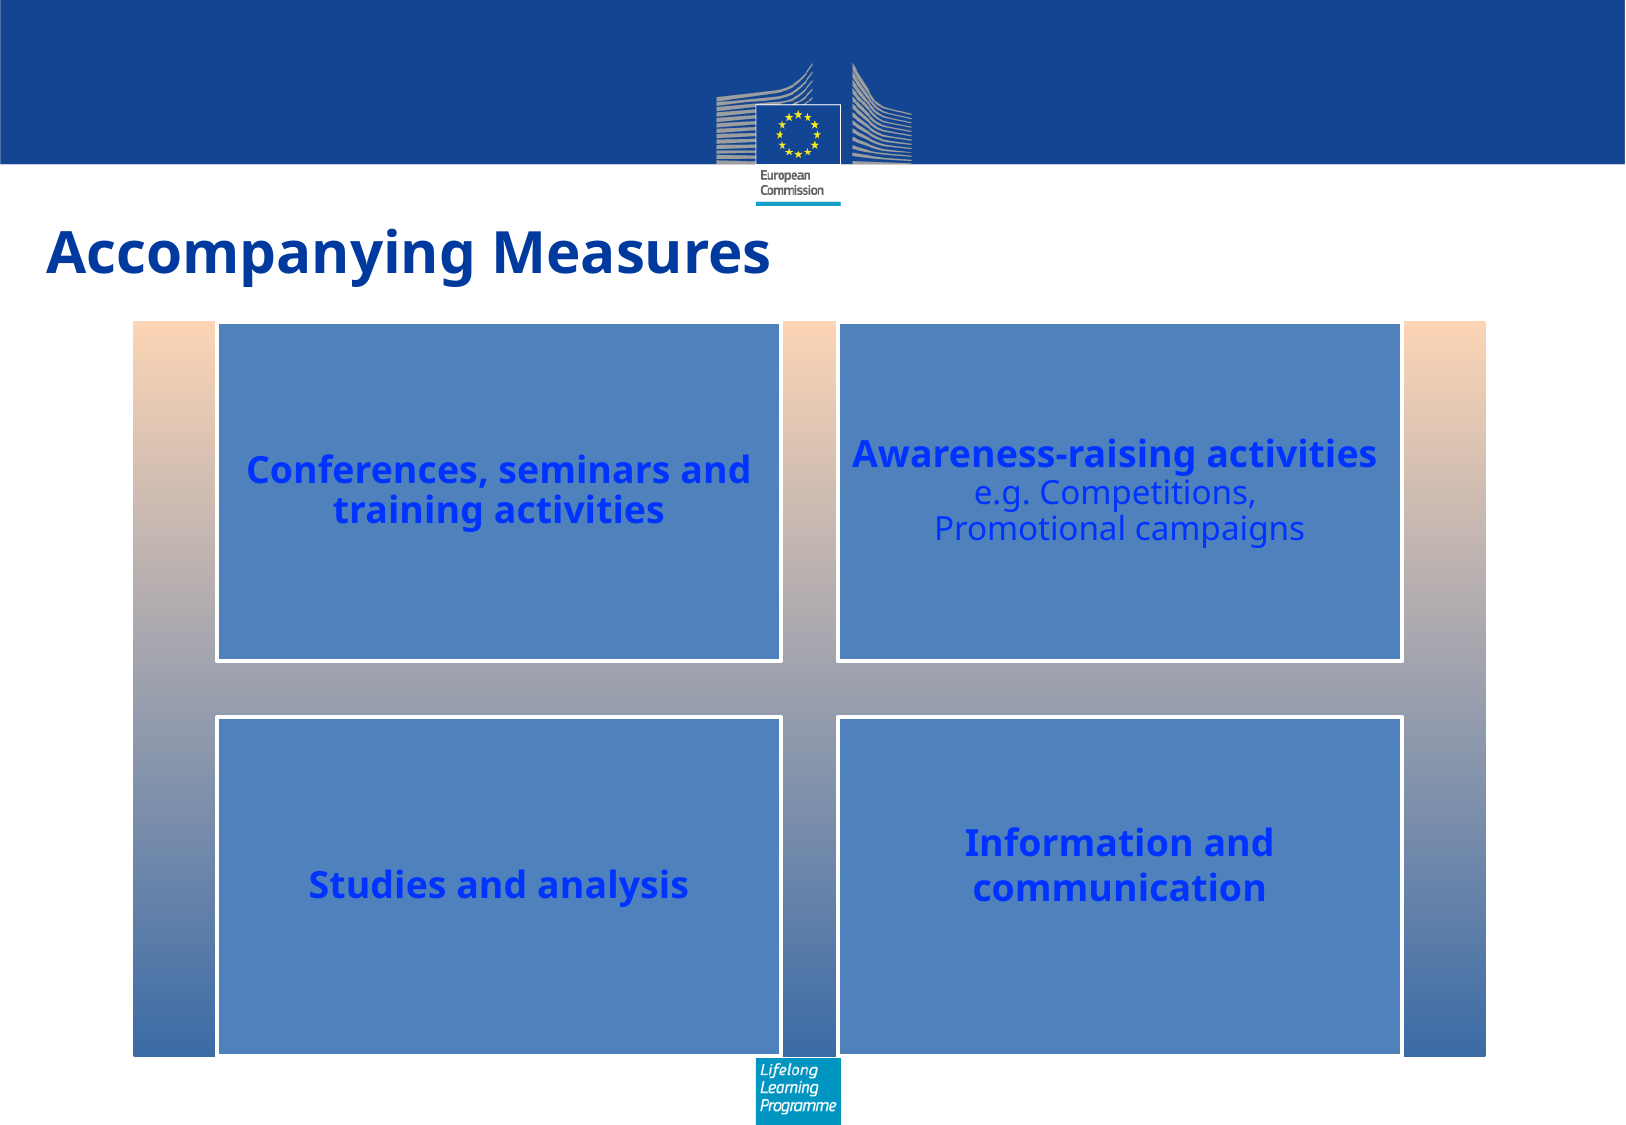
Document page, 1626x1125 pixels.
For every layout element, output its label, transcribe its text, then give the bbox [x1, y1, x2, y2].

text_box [133, 321, 1486, 1057]
title Accompanying Measures [30, 195, 1586, 305]
picture [0, 0, 1625, 1125]
picture [780, 1104, 788, 1113]
footer Education and Culture [230, 1065, 1387, 1103]
picture [827, 1103, 834, 1111]
